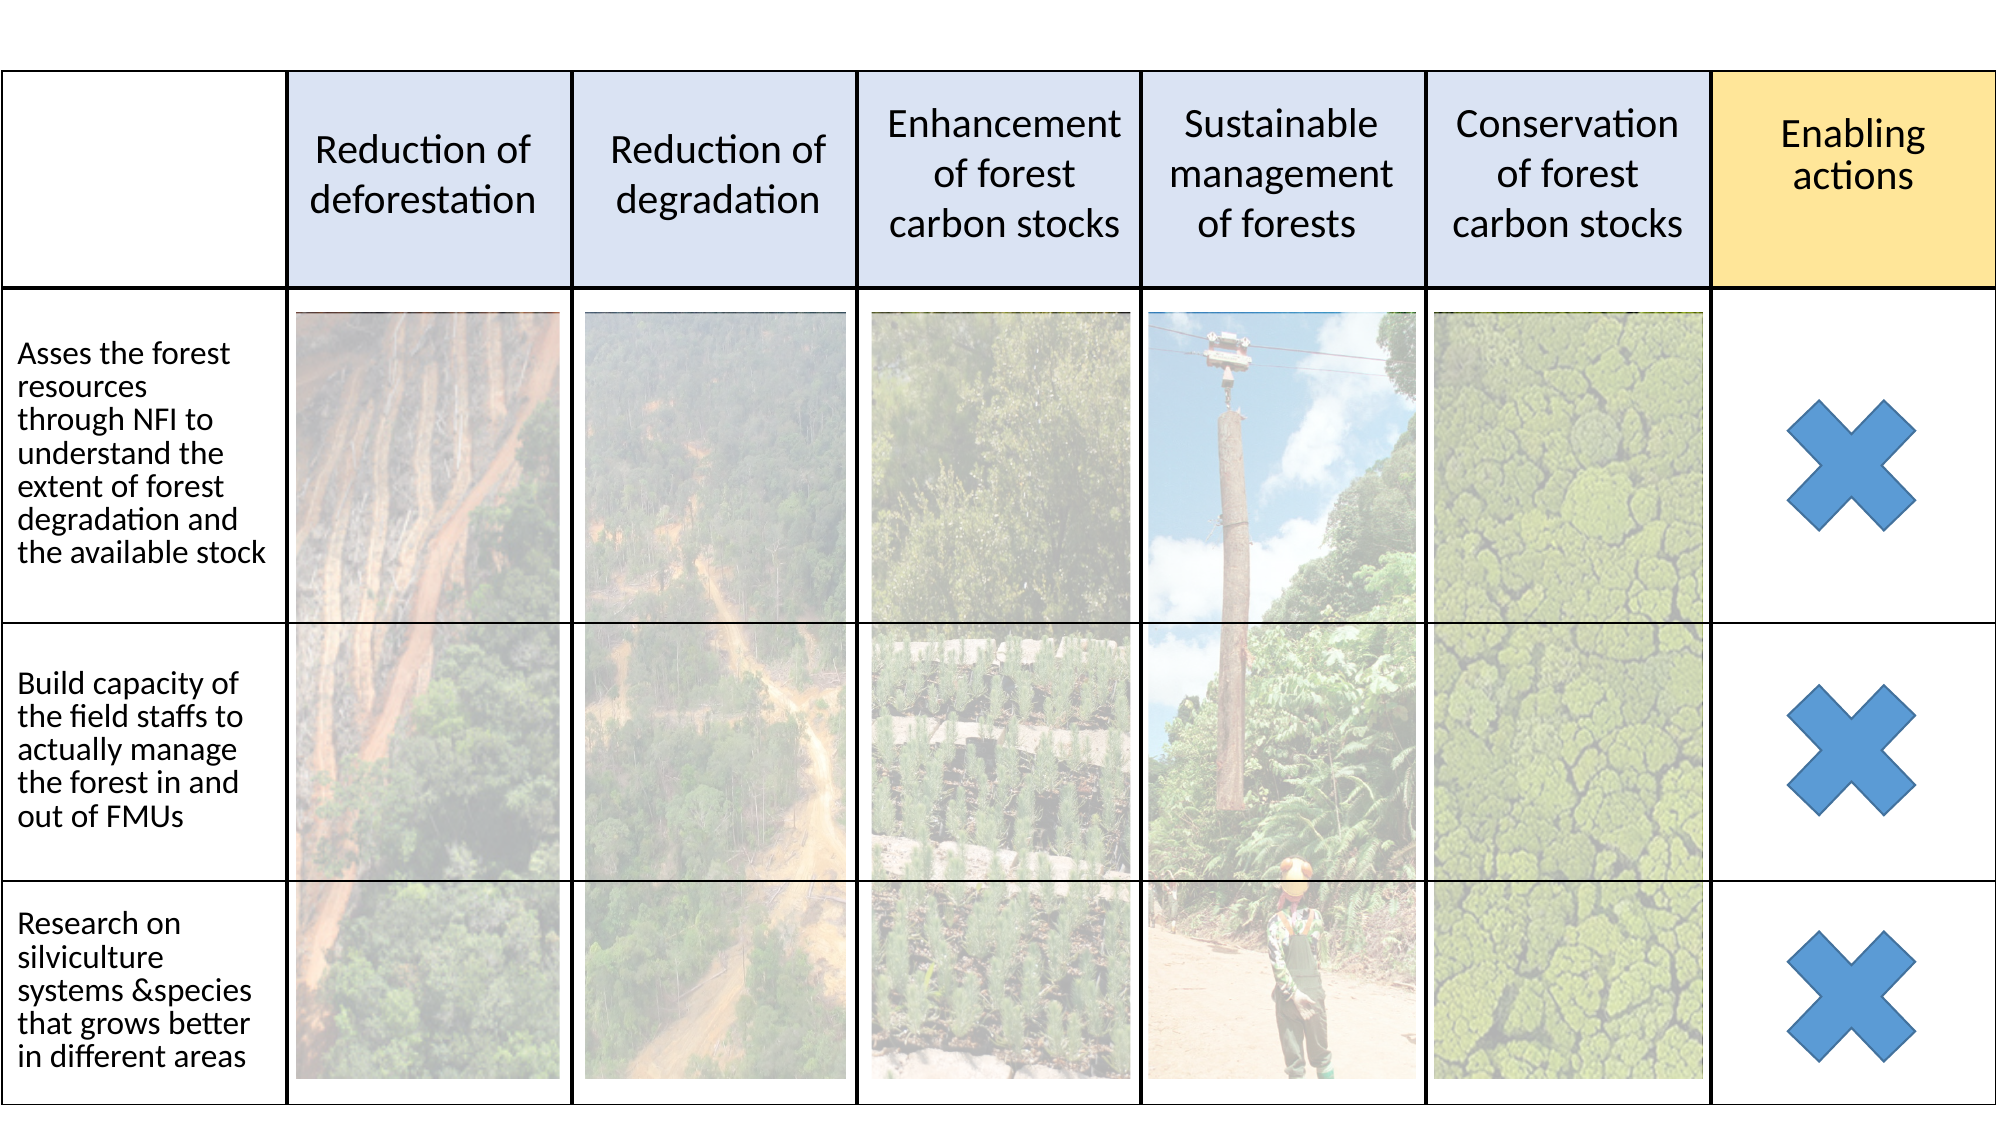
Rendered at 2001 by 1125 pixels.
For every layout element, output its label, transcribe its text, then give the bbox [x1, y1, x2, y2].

text_box [1786, 398, 1917, 532]
text_box Sustainable management of forests [1146, 88, 1417, 254]
table_cell [1713, 290, 1995, 622]
table_cell [1713, 624, 1995, 880]
picture [871, 312, 1131, 1079]
picture [585, 312, 846, 1079]
table_cell [846, 624, 855, 880]
table_header [859, 72, 1139, 286]
table_cell [859, 290, 1139, 622]
table_cell [1143, 290, 1424, 622]
table_cell [574, 624, 585, 880]
table_header [3, 72, 285, 286]
table_cell [1713, 882, 1995, 1104]
table_header [1428, 72, 1709, 286]
picture [1148, 312, 1416, 1080]
table_cell [289, 882, 570, 1104]
table_cell [1143, 882, 1424, 1104]
table_cell [1416, 624, 1424, 880]
table_cell [1428, 290, 1709, 622]
table_cell [1143, 624, 1148, 880]
table_cell [1428, 624, 1434, 880]
table_header [289, 72, 570, 286]
text_box Reduction of deforestation [288, 114, 558, 229]
picture [1434, 312, 1703, 1080]
table_header Enabling actions [1713, 72, 1995, 286]
table_cell [859, 882, 1139, 1104]
table_cell [1428, 882, 1709, 1104]
table_cell [574, 882, 855, 1104]
table_cell [1131, 624, 1139, 880]
text_box Conservation of forest carbon stocks [1433, 88, 1703, 254]
picture [296, 312, 560, 1079]
text_box [1786, 683, 1917, 817]
text_box Enhancement of forest carbon stocks [869, 88, 1140, 254]
table_cell [574, 290, 855, 622]
text_box Reduction of degradation [583, 114, 854, 229]
table_cell [859, 624, 871, 880]
table_cell Research on silviculture systems &species that grows better in different areas [3, 882, 285, 1104]
table_cell Build capacity of the field staffs to actually manage the forest in and out of FMUs [3, 624, 285, 880]
table_header [1143, 72, 1424, 286]
table_header [574, 72, 855, 286]
table_cell [289, 624, 296, 880]
table_cell [560, 624, 570, 880]
table_cell [1703, 624, 1709, 880]
table_cell Asses the forest resources through NFI to understand the extent of forest degradation and the available stock [3, 290, 285, 622]
text_box [1786, 930, 1917, 1063]
table_cell [289, 290, 570, 622]
